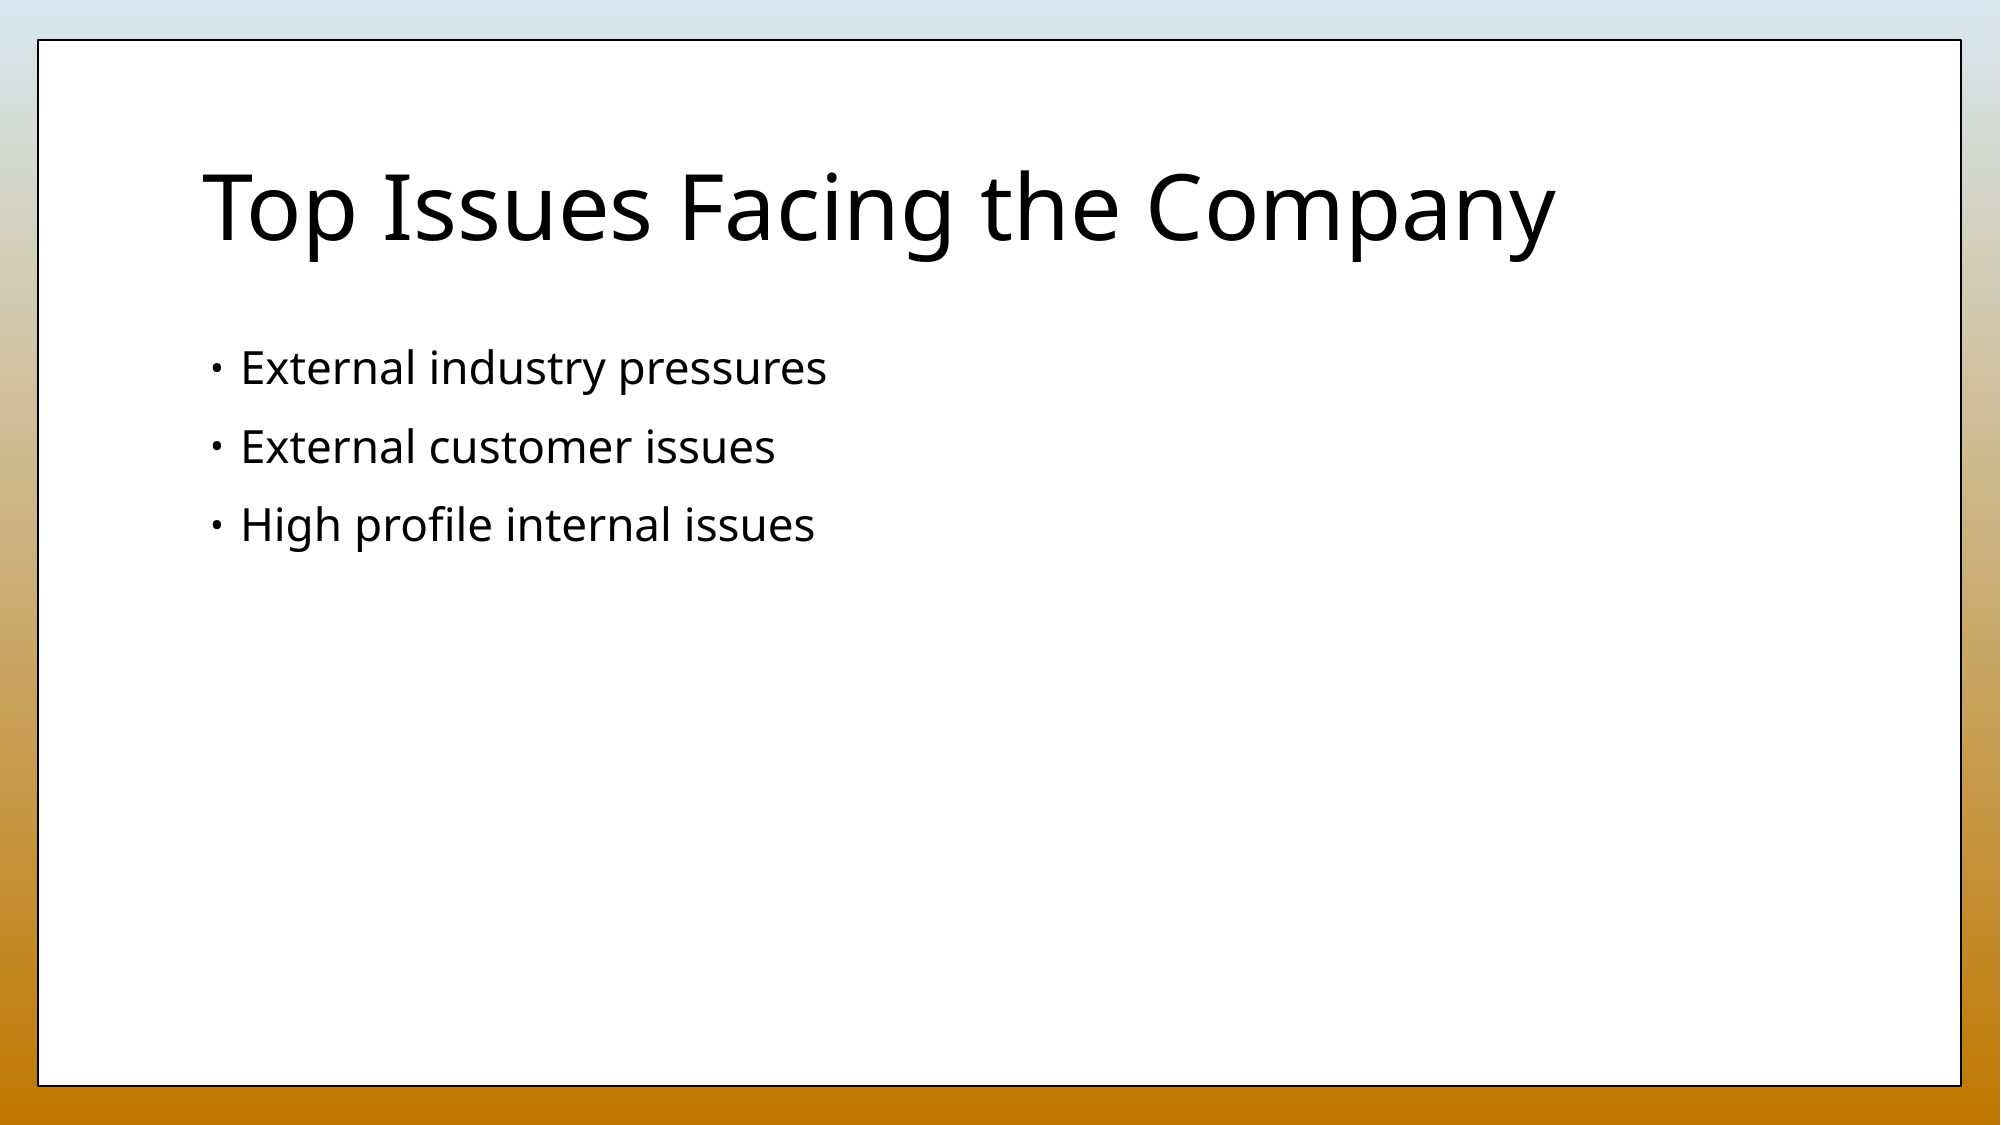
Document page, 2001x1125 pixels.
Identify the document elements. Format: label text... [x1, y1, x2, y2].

list External industry pressures External customer issues High profile internal issues [187, 337, 1808, 1000]
title Top Issues Facing the Company [187, 99, 1808, 323]
